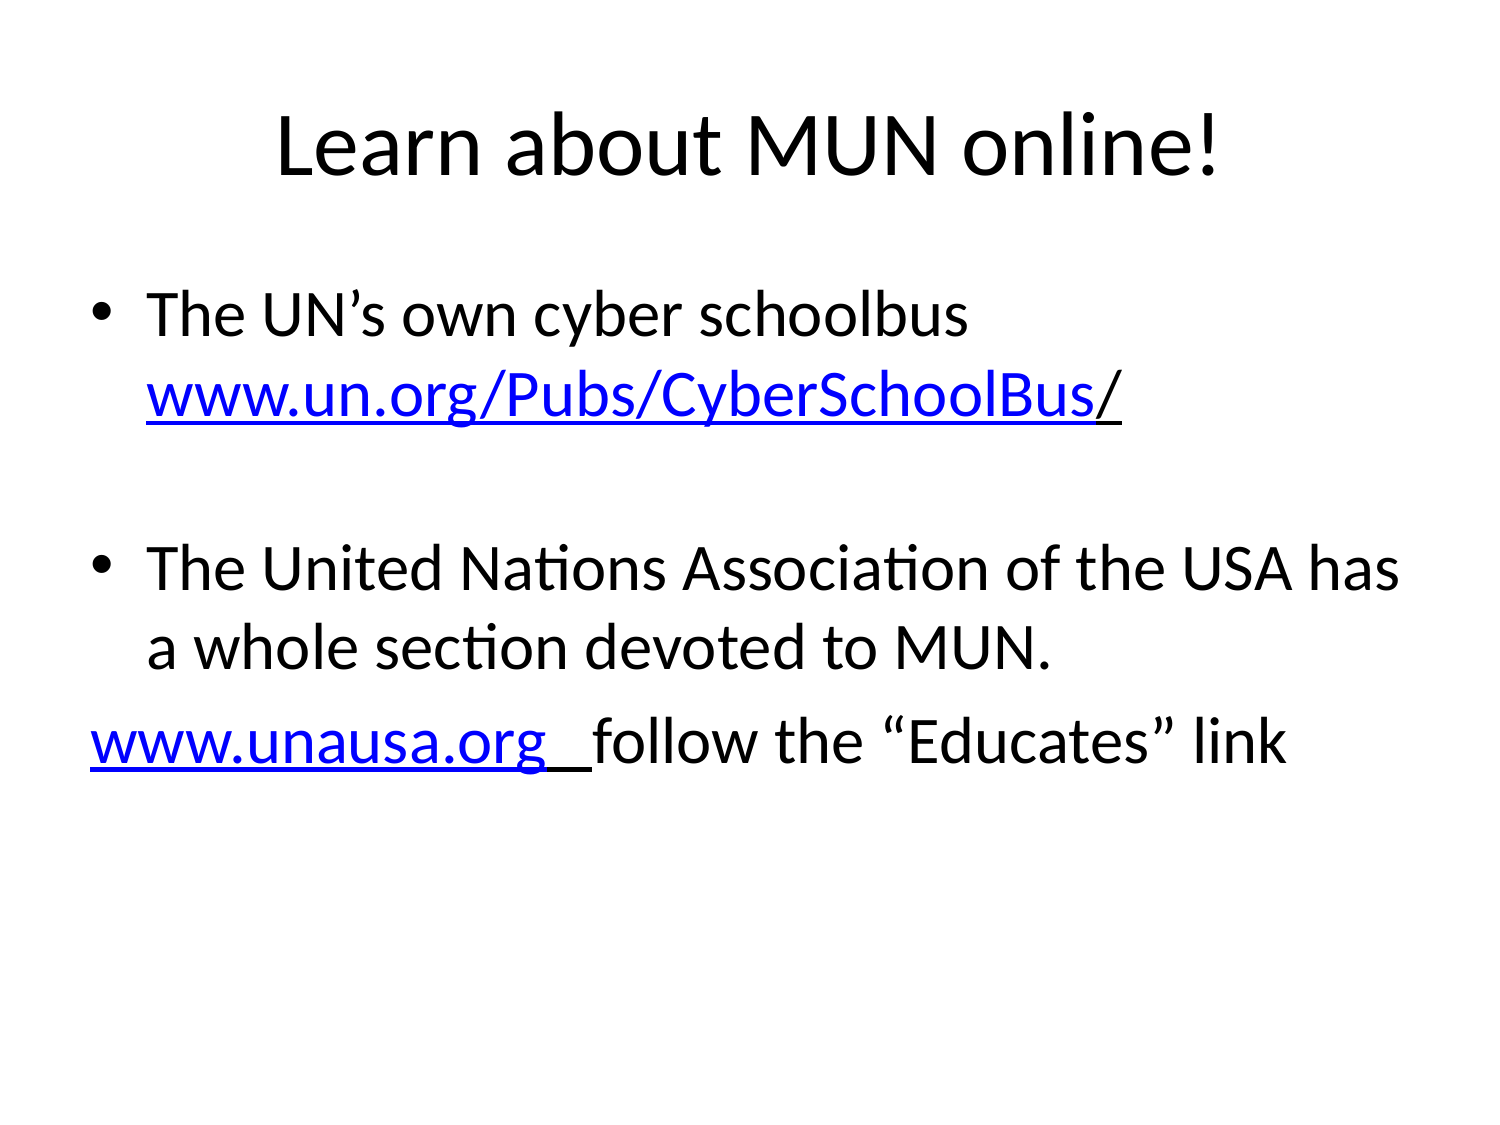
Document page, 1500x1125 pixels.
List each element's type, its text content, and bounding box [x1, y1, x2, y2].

list The UN’s own cyber schoolbus www.un.org/Pubs/CyberSchoolBus/ The United Nations Association of the USA has a whole section devoted to MUN. www.unausa.org follow the “Educates” link [75, 262, 1425, 1005]
title Learn about MUN online! [75, 45, 1425, 233]
